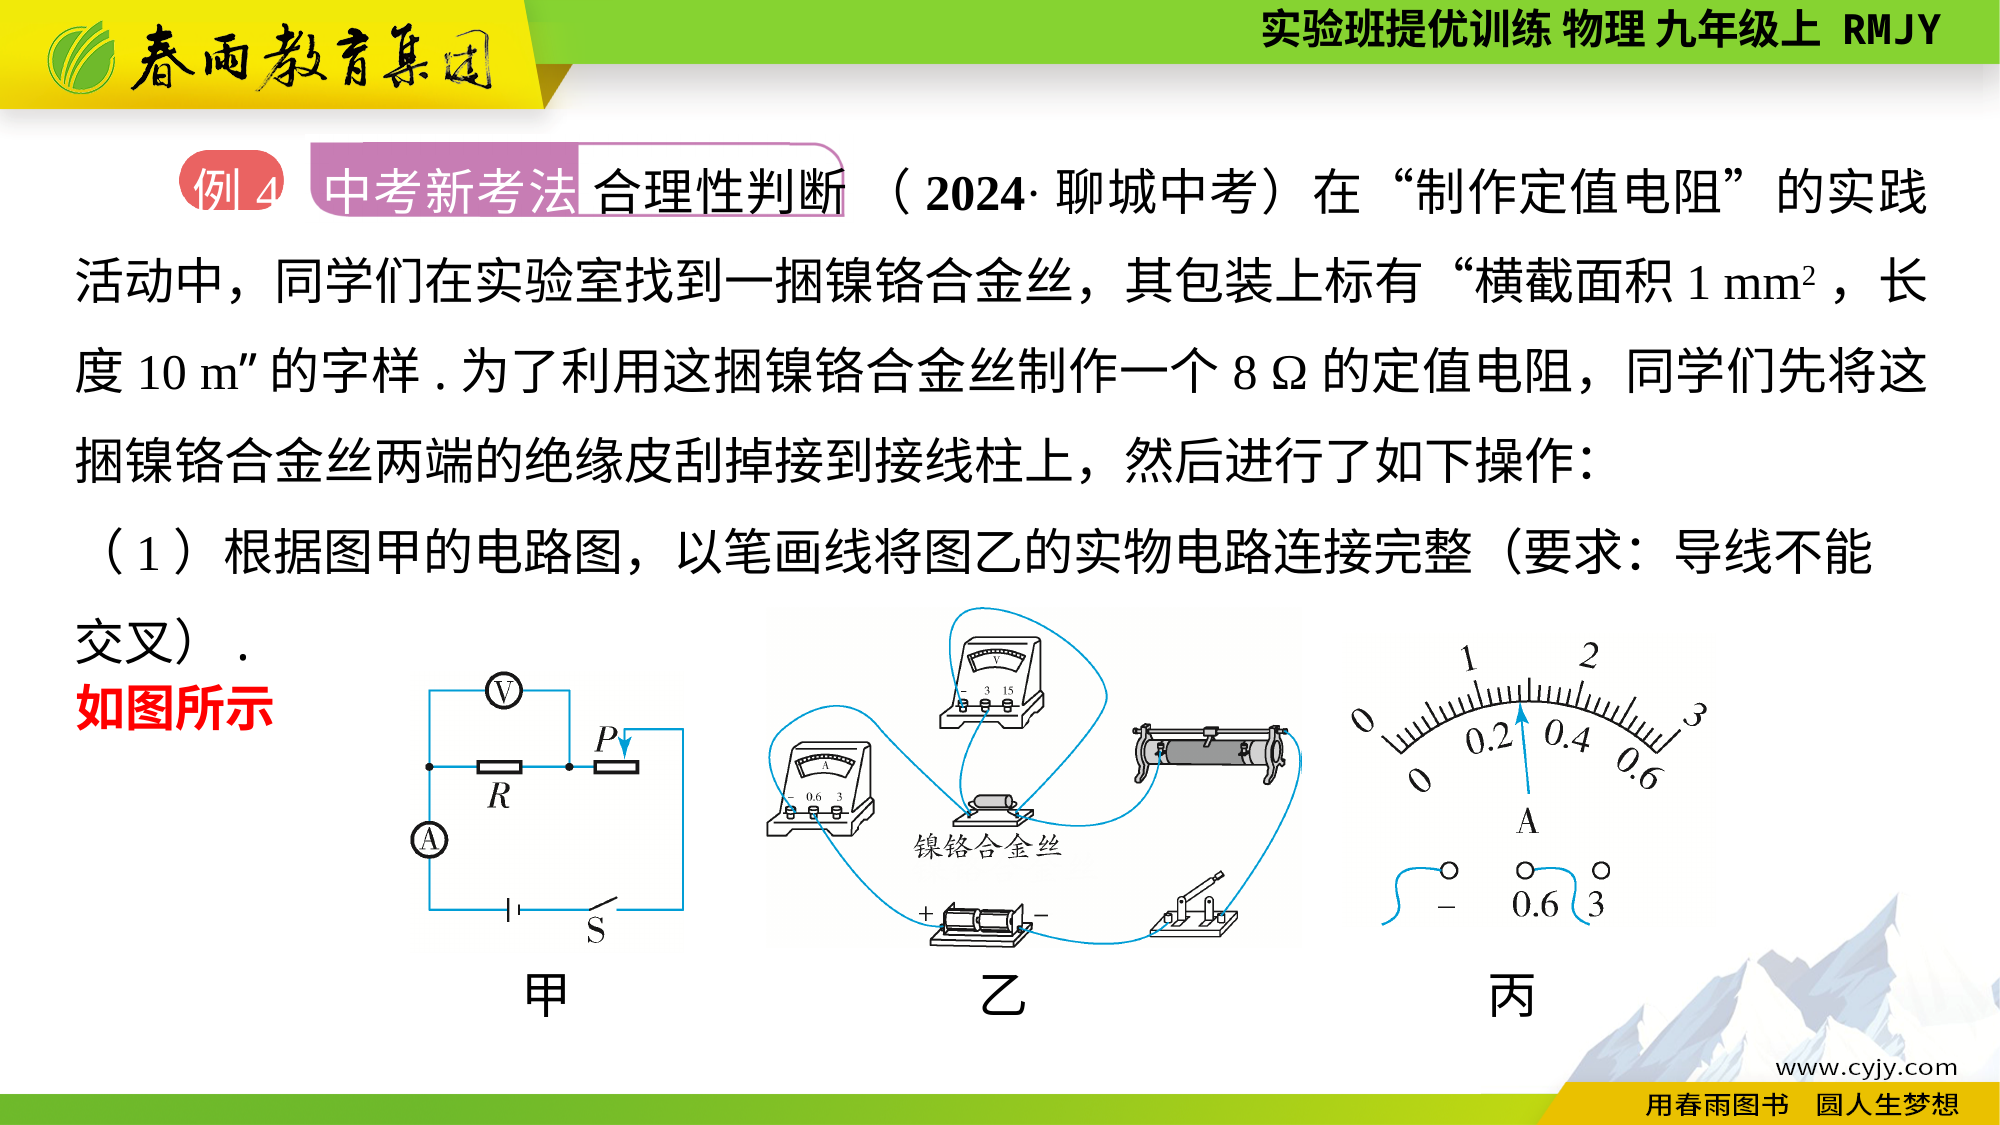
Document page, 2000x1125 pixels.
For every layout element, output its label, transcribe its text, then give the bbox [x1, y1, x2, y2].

text_box 丙 [1472, 935, 1553, 1031]
picture [0, 0, 2000, 1125]
list 例4 中考新考法 合理性判断 （2024·聊城中考）在“制作定值电阻”的实践活动中，同学们在实验室找到一捆镍铬合金丝，其包装上标有“横截面积1 mm2，长度10 m”的字样.为了利用这捆镍铬合金丝制作一个8 Ω的定值电阻，同学们先将这捆镍铬合金丝两端的绝缘皮刮掉接到接线柱上，然后进行了如下操作： （1）根据图甲的电路图，以笔画线将图乙的实物电路连接完整（要求：导线不能 交叉）. [59, 122, 1944, 672]
text_box 乙 [964, 957, 1044, 1031]
text_box 如图所示 [60, 669, 291, 745]
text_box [305, 134, 854, 223]
text_box 甲 [506, 960, 587, 1031]
